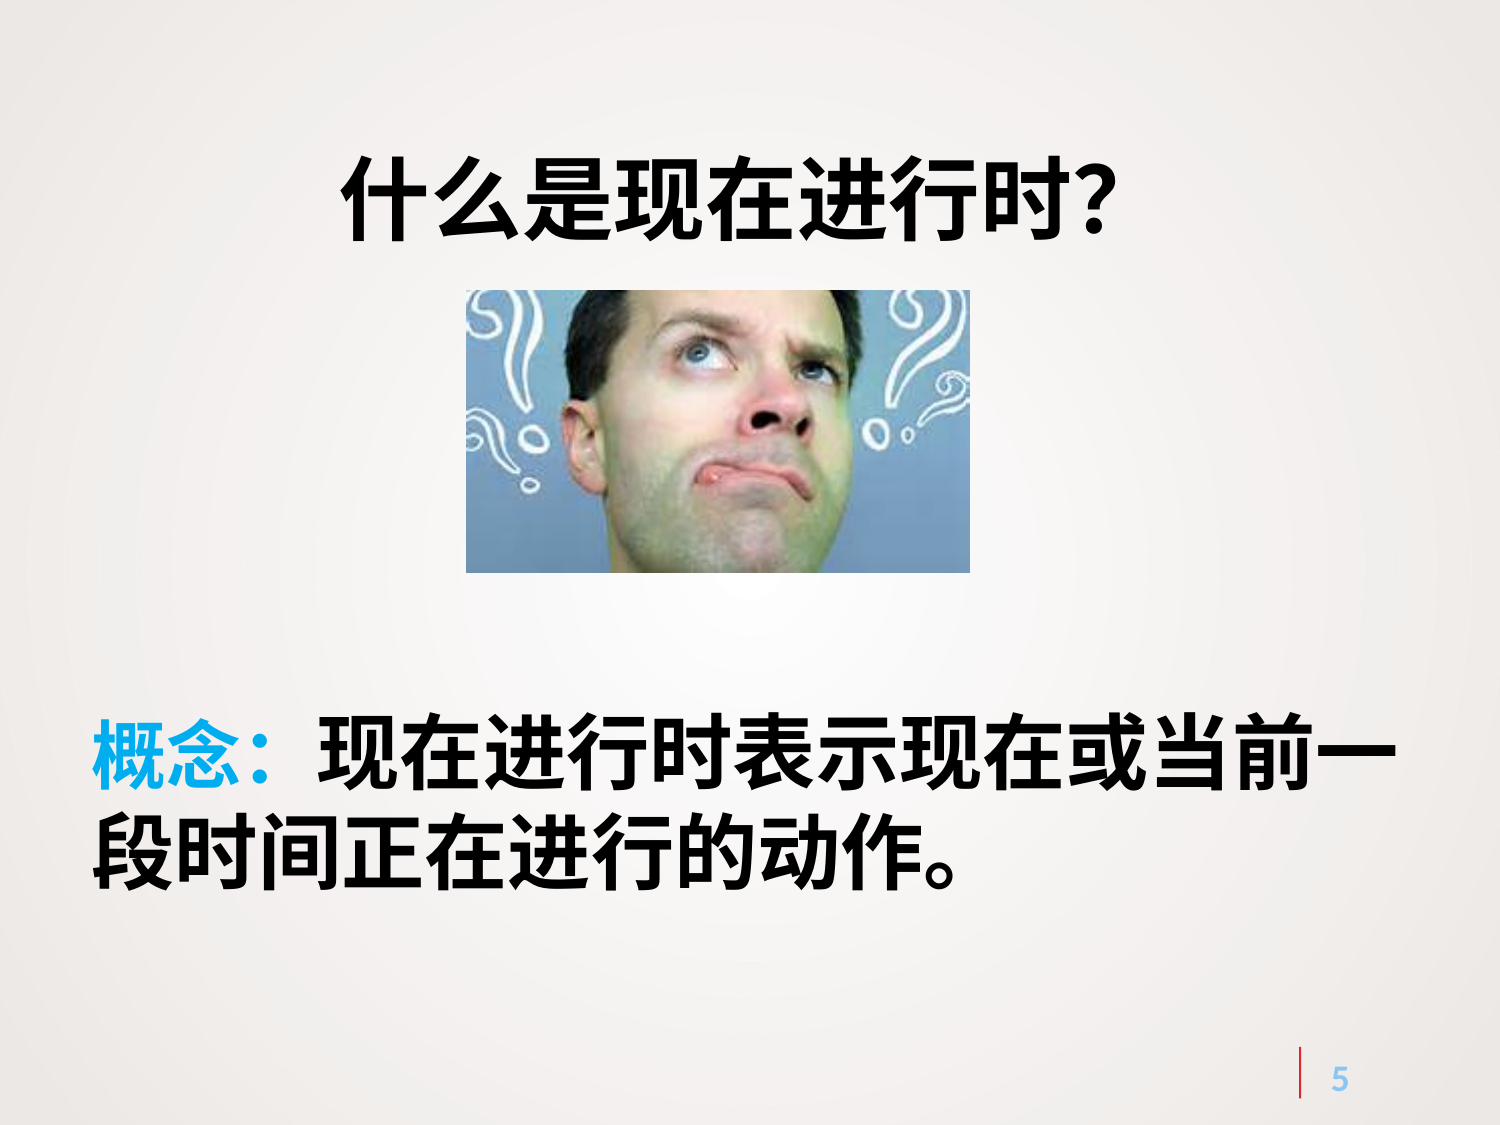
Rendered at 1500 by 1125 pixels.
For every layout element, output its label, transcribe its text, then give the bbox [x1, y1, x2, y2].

picture [466, 290, 970, 573]
list 概念：现在进行时表示现在或当前一段时间正在进行的动作。 [76, 692, 1424, 1000]
title 什么是现在进行时？ [76, 103, 1427, 291]
slide_number 5 [1298, 1046, 1382, 1107]
